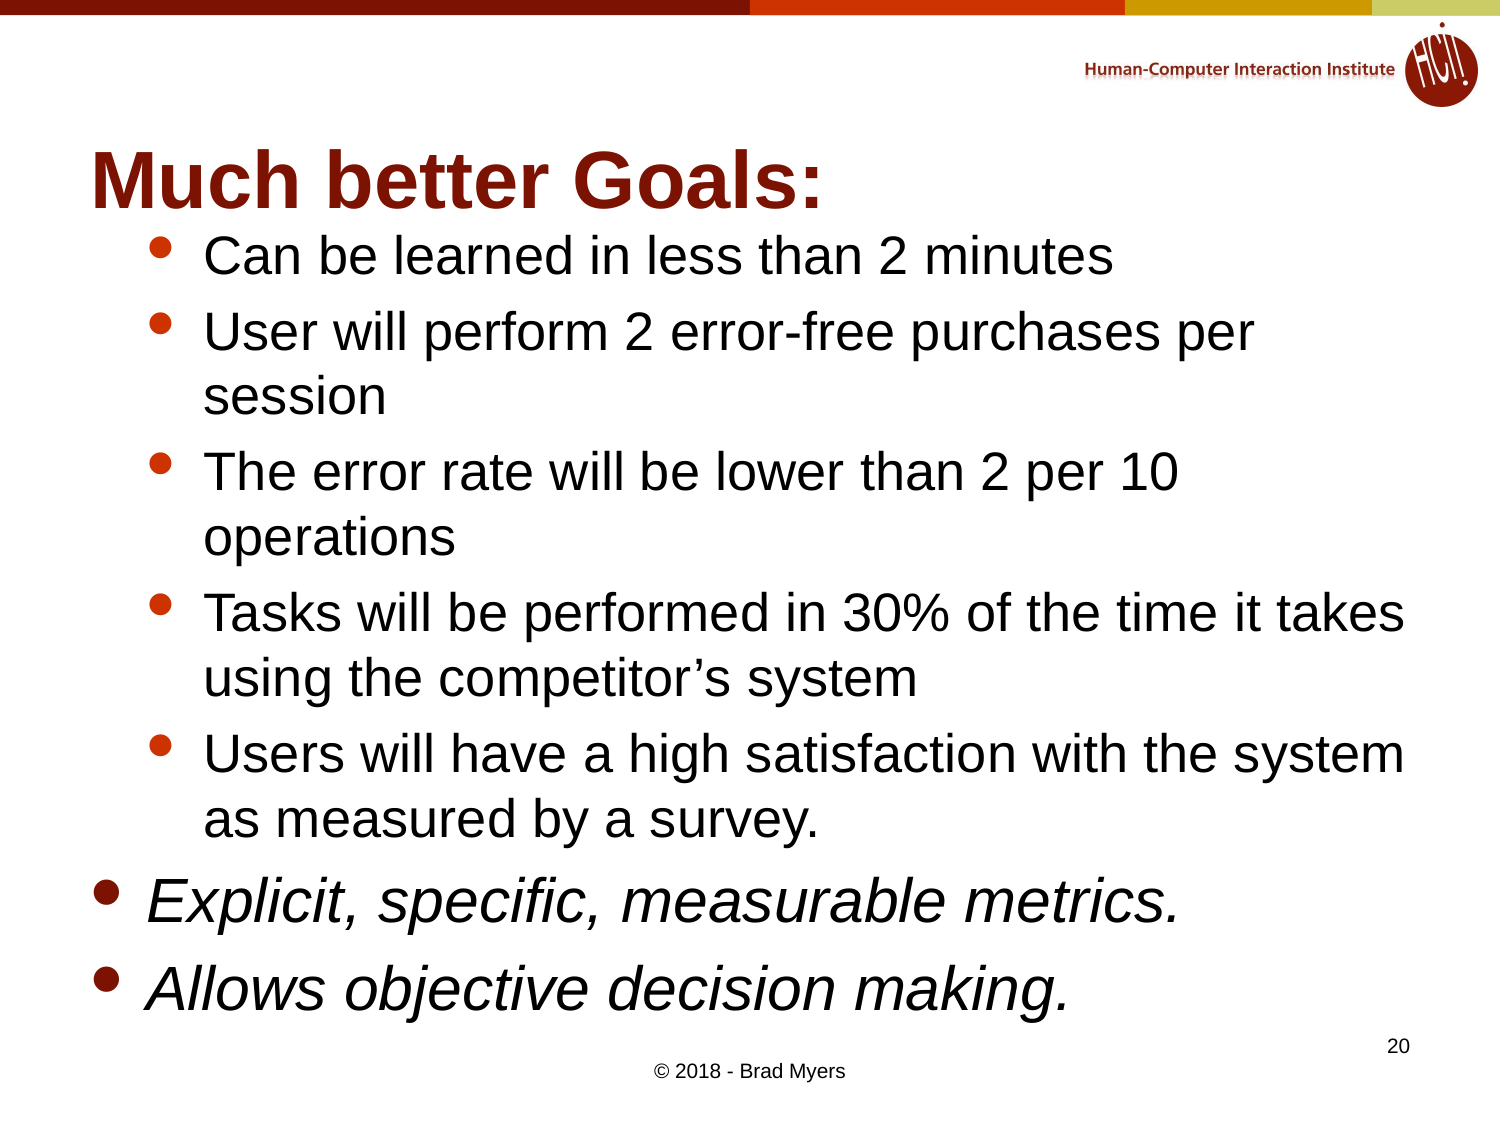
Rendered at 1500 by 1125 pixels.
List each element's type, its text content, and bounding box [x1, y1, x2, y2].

list Can be learned in less than 2 minutes User will perform 2 error-free purchases per session The error rate will be lower than 2 per 10 operations Tasks will be performed in 30% of the time it takes using the competitor’s system Users will have a high satisfaction with the system as measured by a survey. Explicit, specific, measurable metrics. Allows objective decision making. [74, 212, 1426, 937]
footer © 2018 - Brad Myers [512, 1049, 988, 1101]
picture [1313, 22, 1478, 107]
slide_number 20 [1074, 1024, 1426, 1101]
title Much better Goals: [74, 19, 1313, 212]
